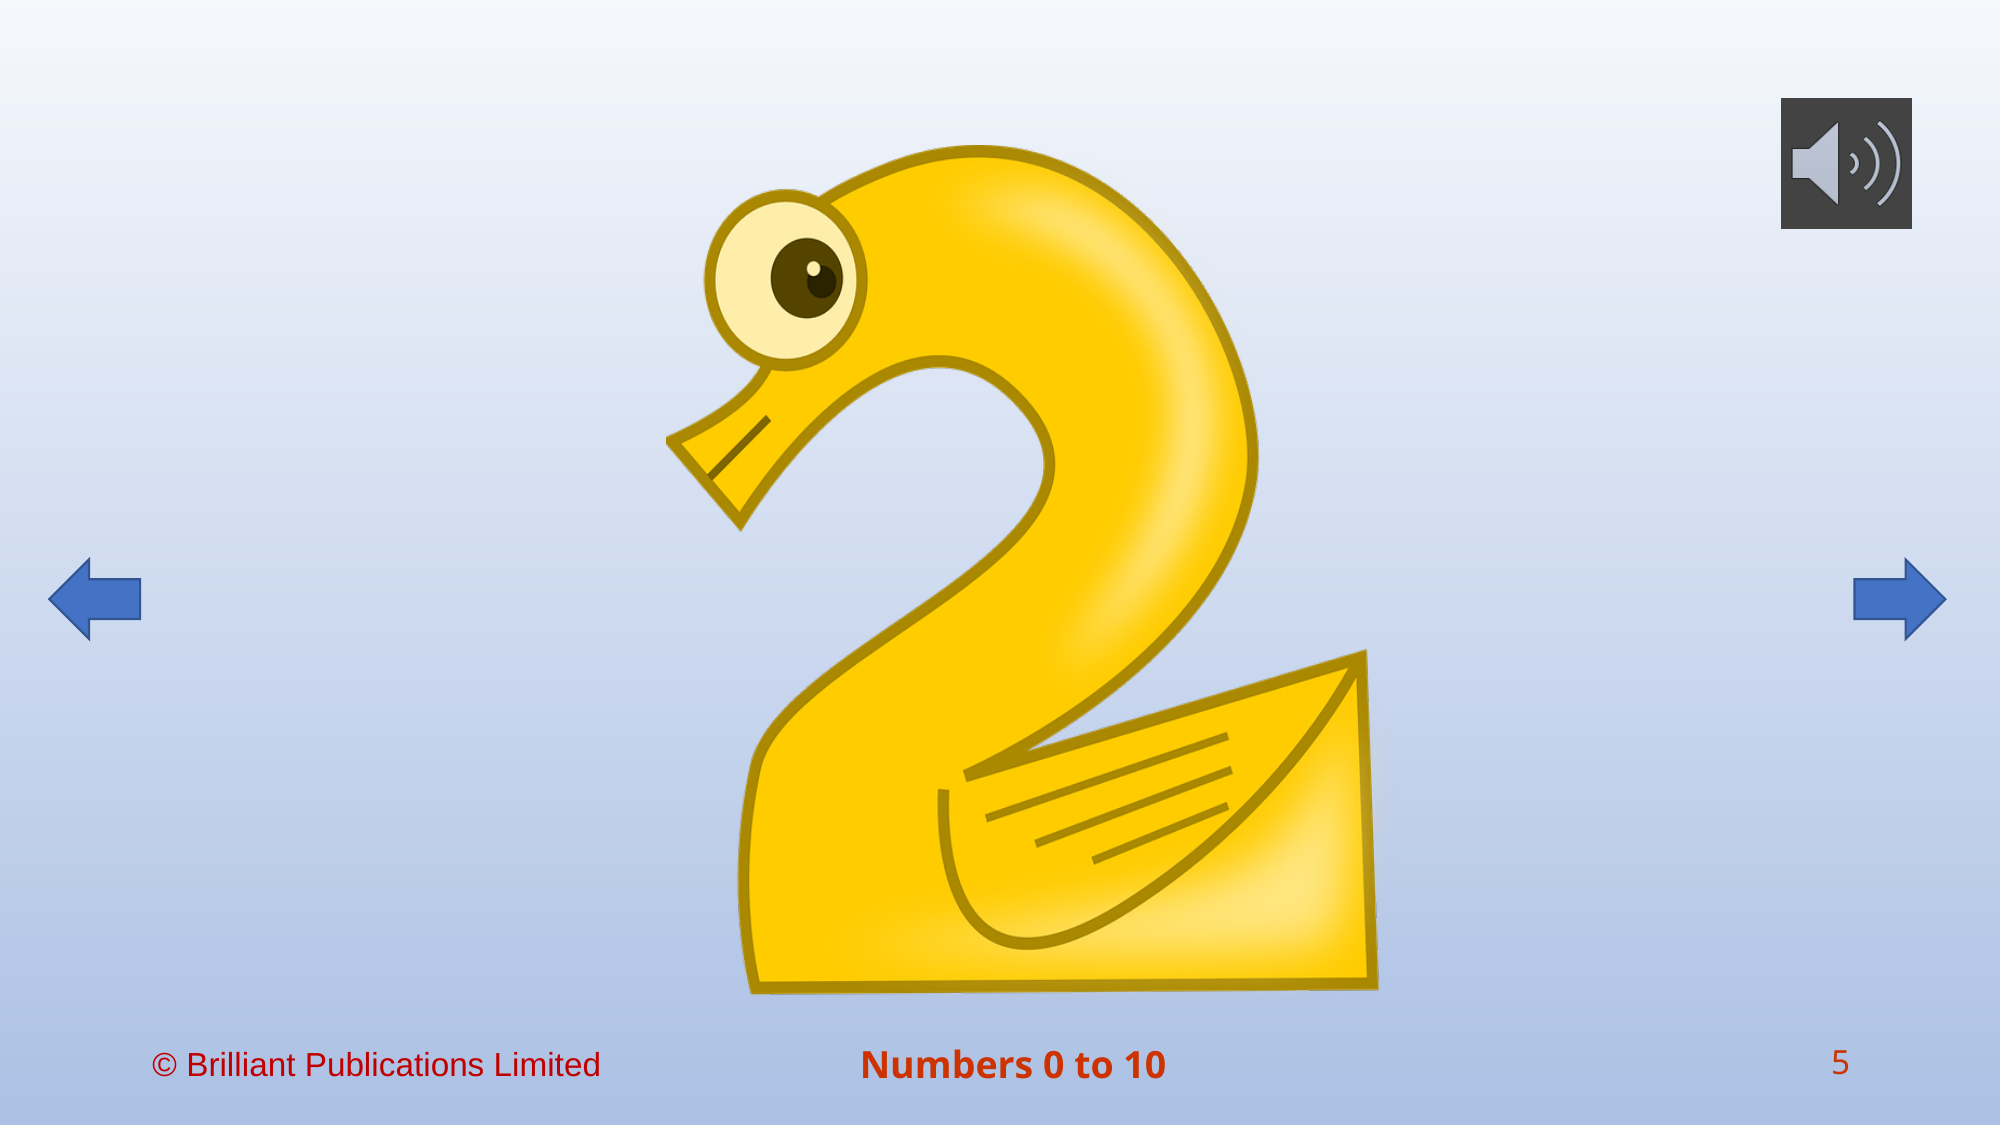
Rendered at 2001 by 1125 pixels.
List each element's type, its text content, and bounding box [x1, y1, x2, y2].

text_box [1779, 96, 1914, 231]
slide_number Numbers 0 to 10 [788, 1033, 1239, 1094]
picture [666, 145, 1398, 1010]
footer © Brilliant Publications Limited [137, 1033, 788, 1094]
slide_number 5 [1415, 1033, 1866, 1094]
